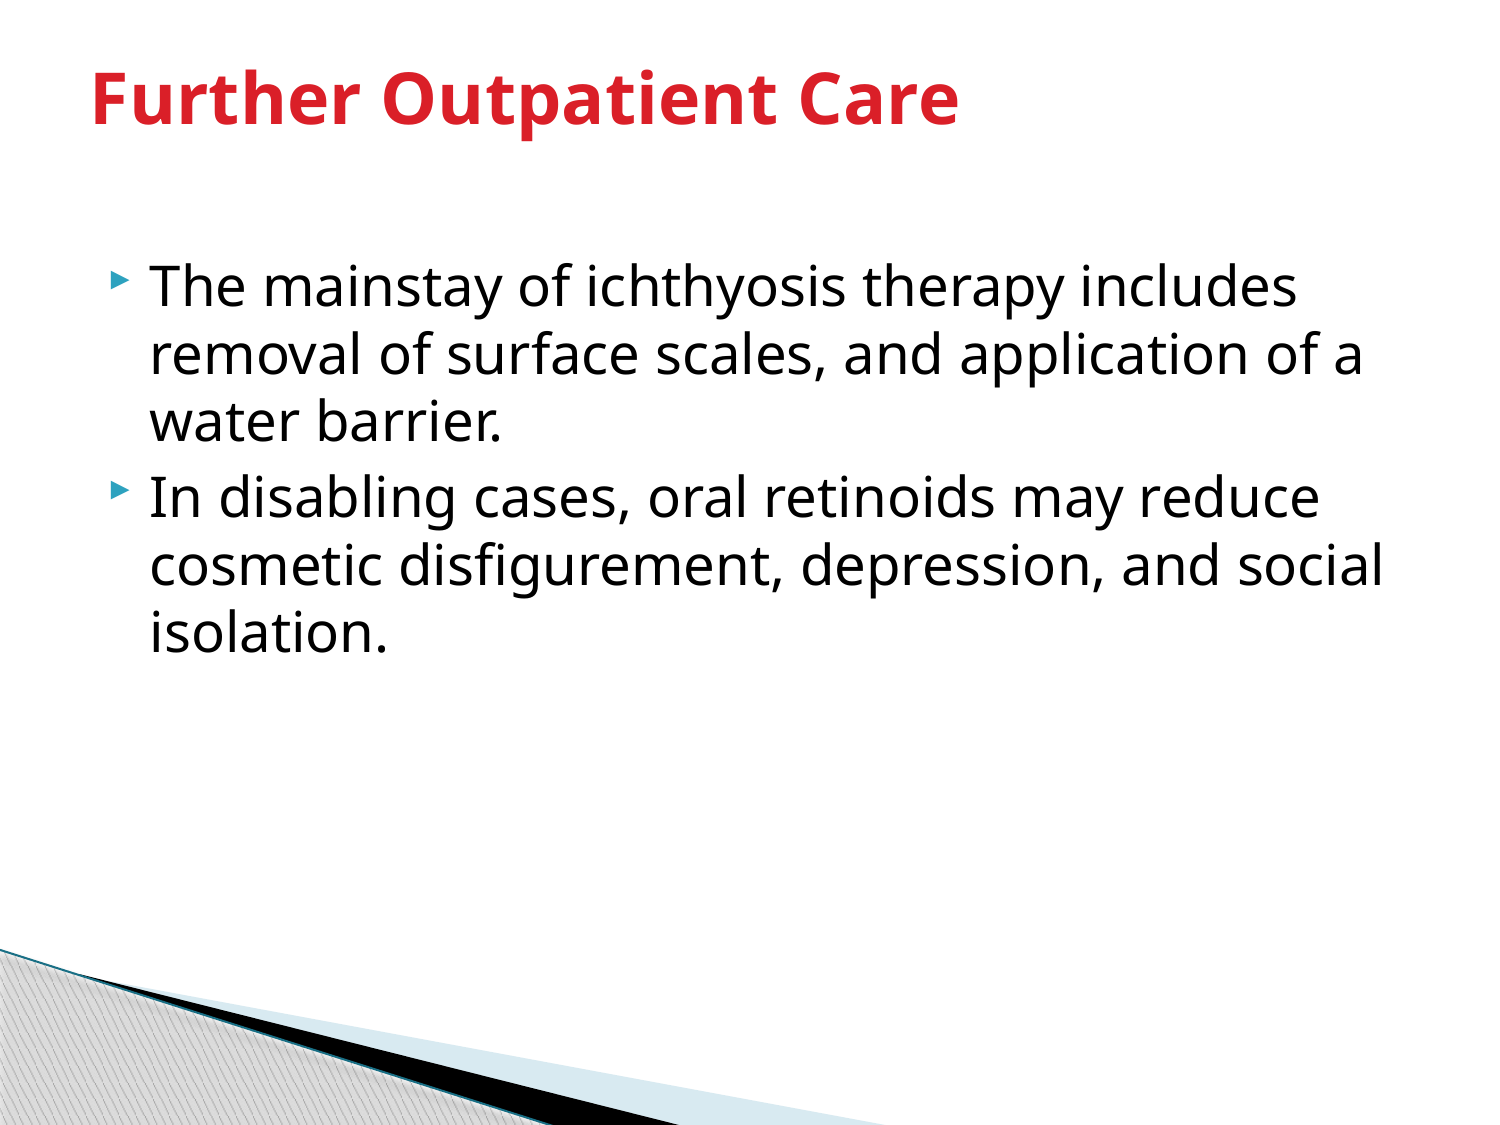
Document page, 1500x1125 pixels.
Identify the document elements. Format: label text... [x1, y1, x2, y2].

list The mainstay of ichthyosis therapy includes removal of surface scales, and application of a water barrier. In disabling cases, oral retinoids may reduce cosmetic disfigurement, depression, and social isolation. [75, 243, 1425, 986]
title Further Outpatient Care [75, 45, 1425, 233]
